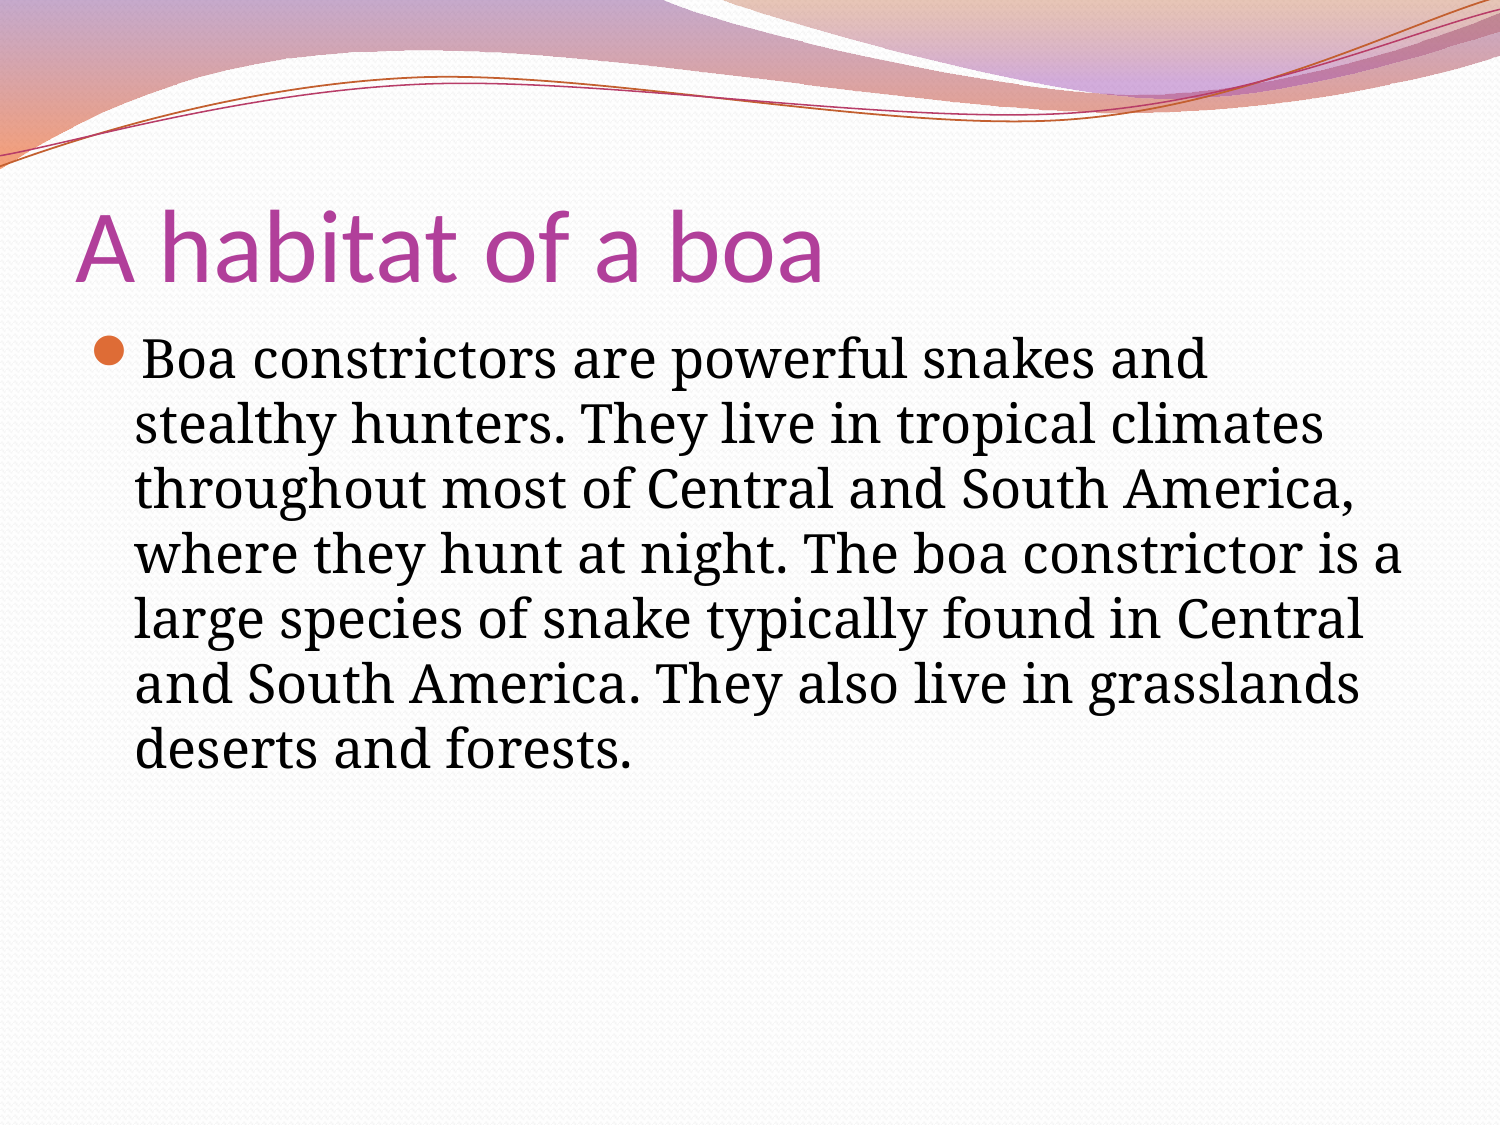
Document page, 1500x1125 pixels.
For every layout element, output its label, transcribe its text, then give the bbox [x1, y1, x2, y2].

list Boa constrictors are powerful snakes and stealthy hunters. They live in tropical climates throughout most of Central and South America, where they hunt at night. The boa constrictor is a large species of snake typically found in Central and South America. They also live in grasslands deserts and forests. [75, 317, 1425, 1038]
title A habitat of a boa [75, 115, 1425, 303]
